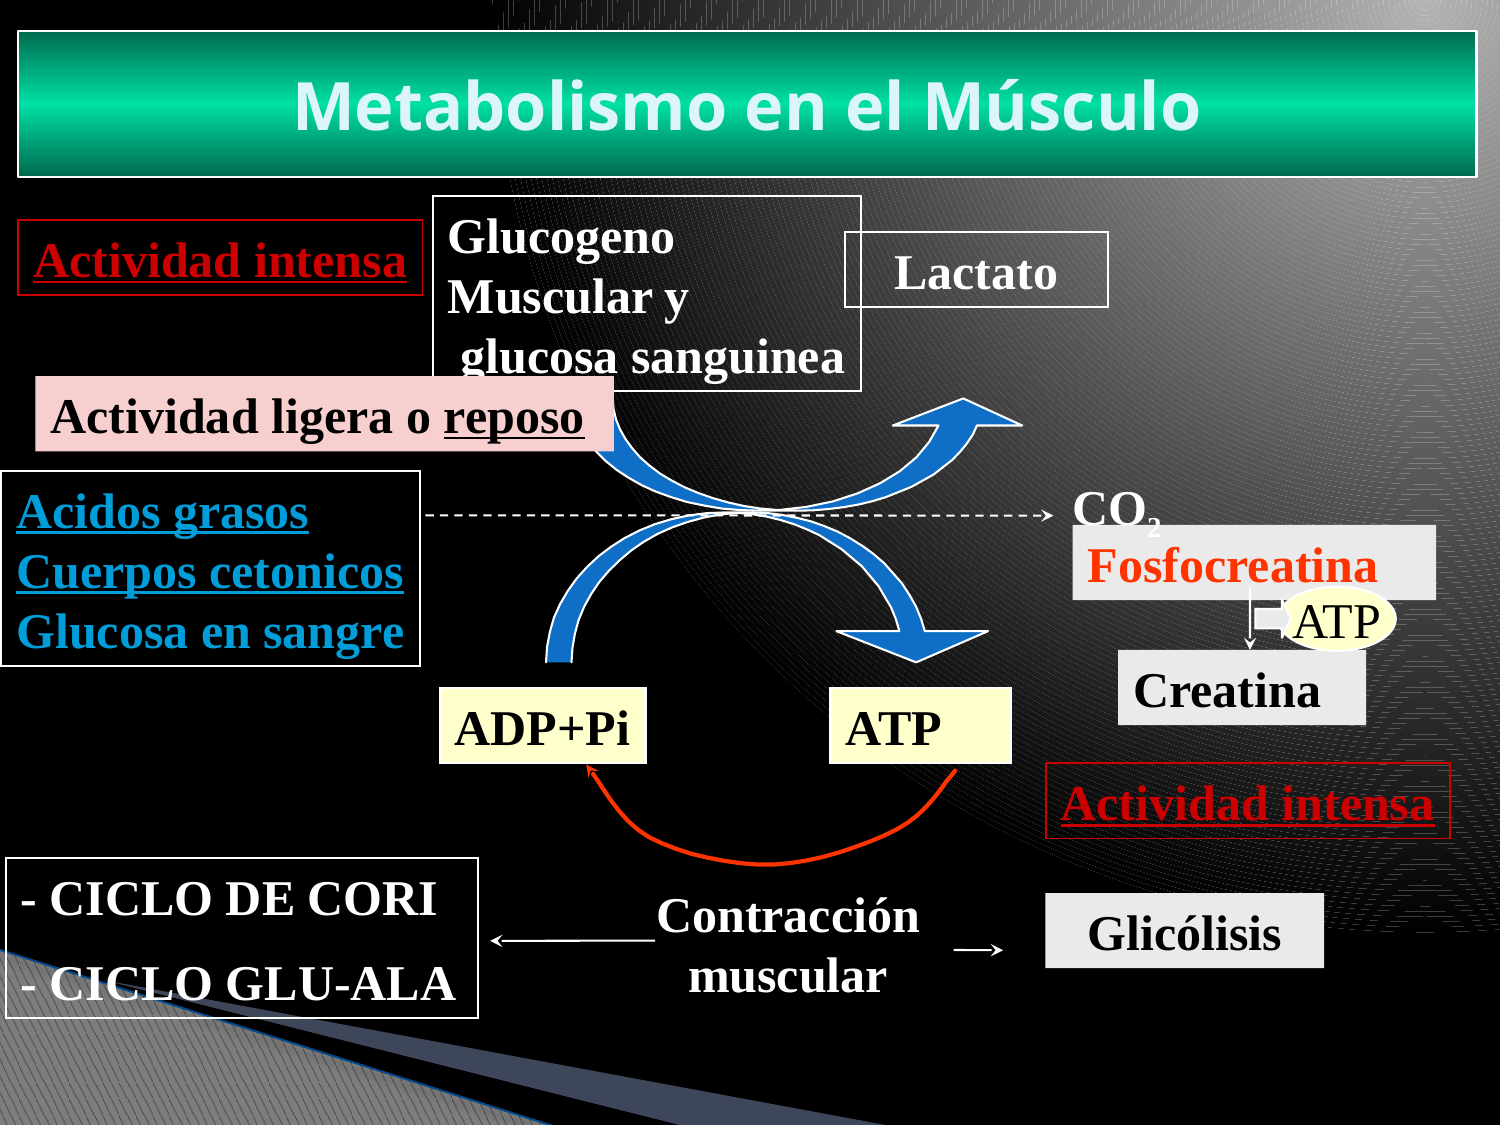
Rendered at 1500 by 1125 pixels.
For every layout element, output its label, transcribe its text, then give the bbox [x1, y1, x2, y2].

picture [0, 952, 543, 1125]
text_box [990, 943, 1004, 957]
text_box Contracción muscular [641, 874, 936, 1011]
text_box Glicólisis [1045, 893, 1325, 969]
text_box ATP [830, 687, 1012, 763]
text_box Lactato [844, 231, 1109, 307]
text_box [1243, 637, 1257, 650]
text_box Actividad intensa [18, 219, 423, 296]
text_box [586, 764, 956, 865]
text_box ADP+Pi [439, 687, 646, 763]
text_box Creatina [1118, 649, 1367, 726]
text_box [1255, 599, 1291, 639]
text_box Actividad ligera o reposo [35, 376, 614, 452]
text_box [490, 934, 503, 948]
text_box Acidos grasos Cuerpos cetonicos Glucosa en sangre [1, 470, 420, 666]
text_box Glucogeno Muscular y glucosa sanguinea [432, 196, 861, 392]
text_box CO2 [1056, 467, 1223, 552]
text_box [1040, 509, 1054, 522]
title Metabolismo en el Músculo [17, 31, 1477, 178]
text_box - CICLO DE CORI - CICLO GLU-ALA [5, 857, 479, 1018]
text_box [596, 398, 1023, 511]
text_box Actividad intensa [1045, 763, 1451, 839]
text_box ATP [1284, 586, 1396, 651]
text_box [546, 512, 989, 663]
text_box Fosfocreatina [1072, 524, 1437, 601]
